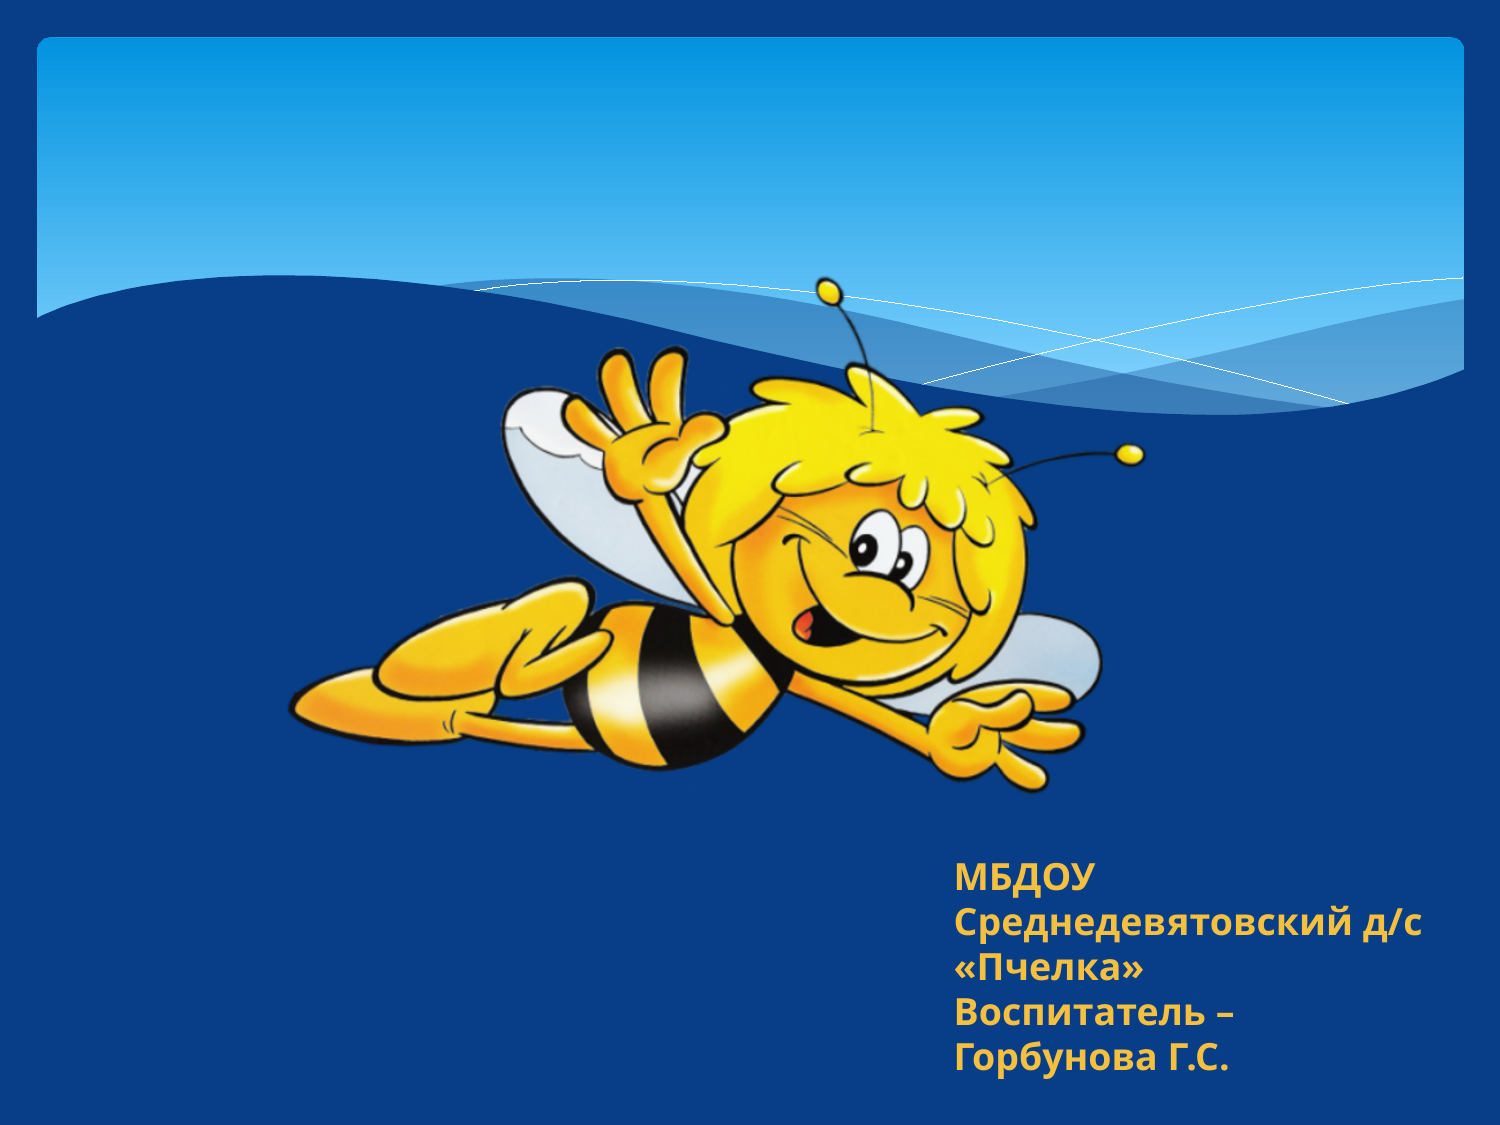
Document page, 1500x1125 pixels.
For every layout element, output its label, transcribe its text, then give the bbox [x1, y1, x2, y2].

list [241, 243, 1165, 810]
text_box МБДОУ Среднедевятовский д/с «Пчелка» Воспитатель – Горбунова Г.С. [938, 845, 1447, 1086]
